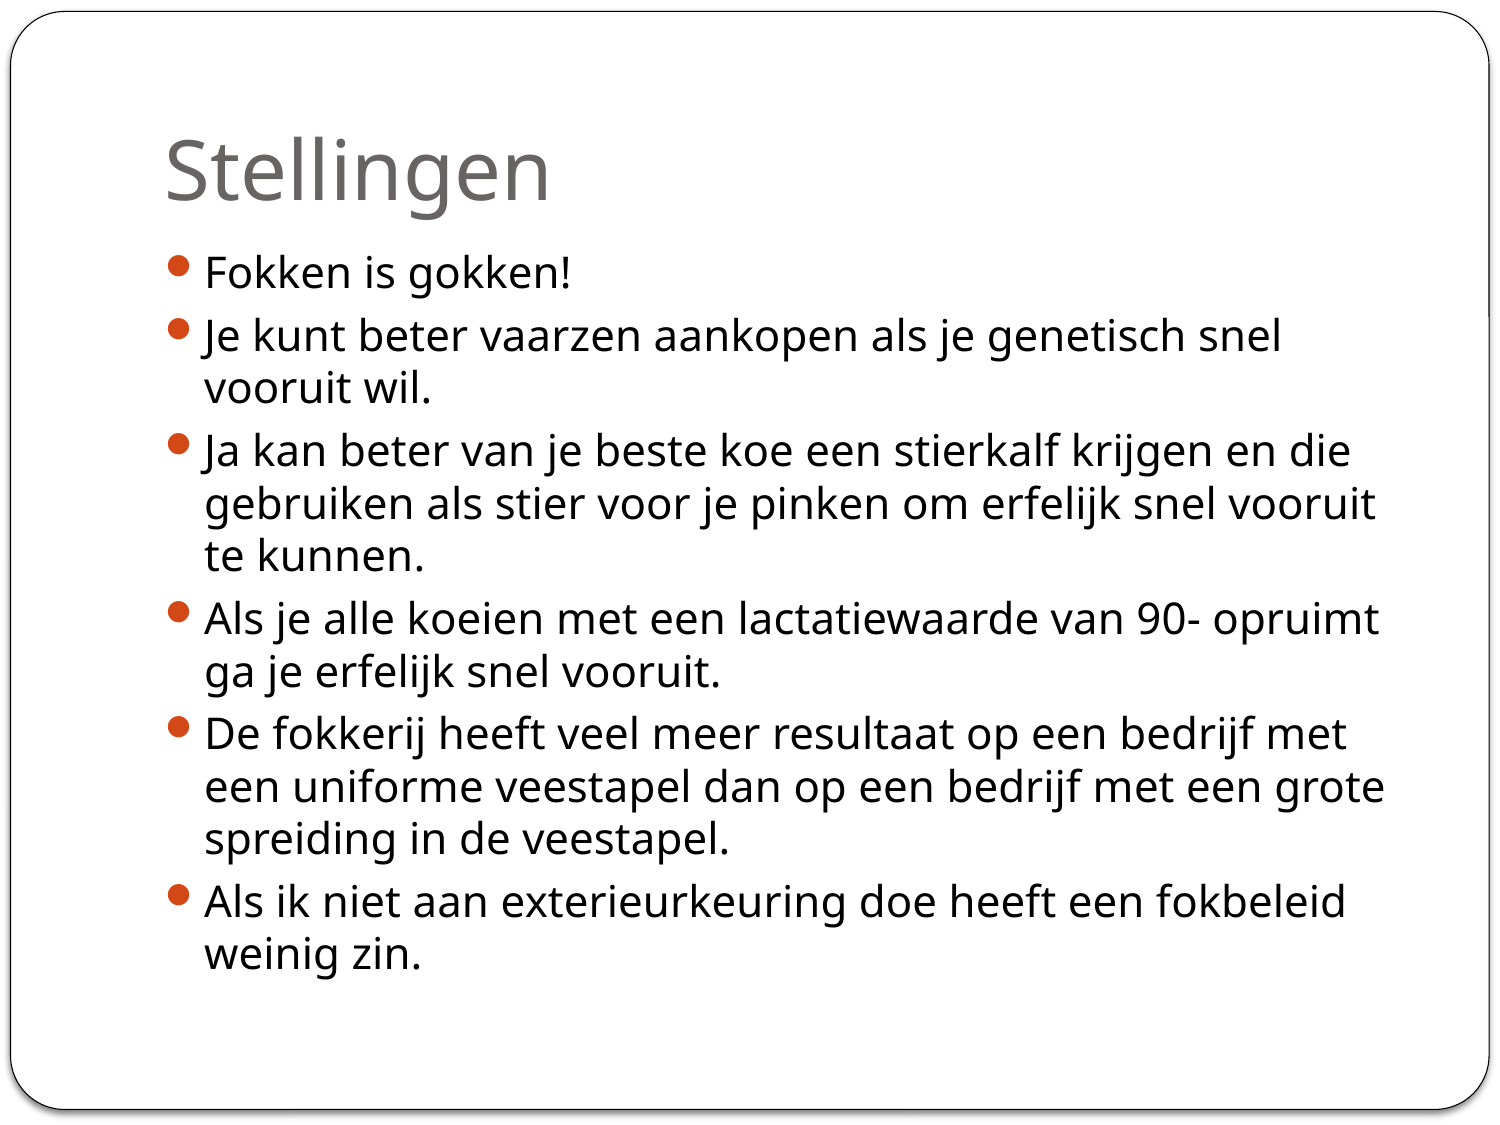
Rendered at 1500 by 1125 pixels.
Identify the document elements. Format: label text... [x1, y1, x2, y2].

list Fokken is gokken! Je kunt beter vaarzen aankopen als je genetisch snel vooruit wil. Ja kan beter van je beste koe een stierkalf krijgen en die gebruiken als stier voor je pinken om erfelijk snel vooruit te kunnen. Als je alle koeien met een lactatiewaarde van 90- opruimt ga je erfelijk snel vooruit. De fokkerij heeft veel meer resultaat op een bedrijf met een uniforme veestapel dan op een bedrijf met een grote spreiding in de veestapel. Als ik niet aan exterieurkeuring doe heeft een fokbeleid weinig zin. [150, 237, 1425, 988]
title Stellingen [150, 45, 1425, 233]
